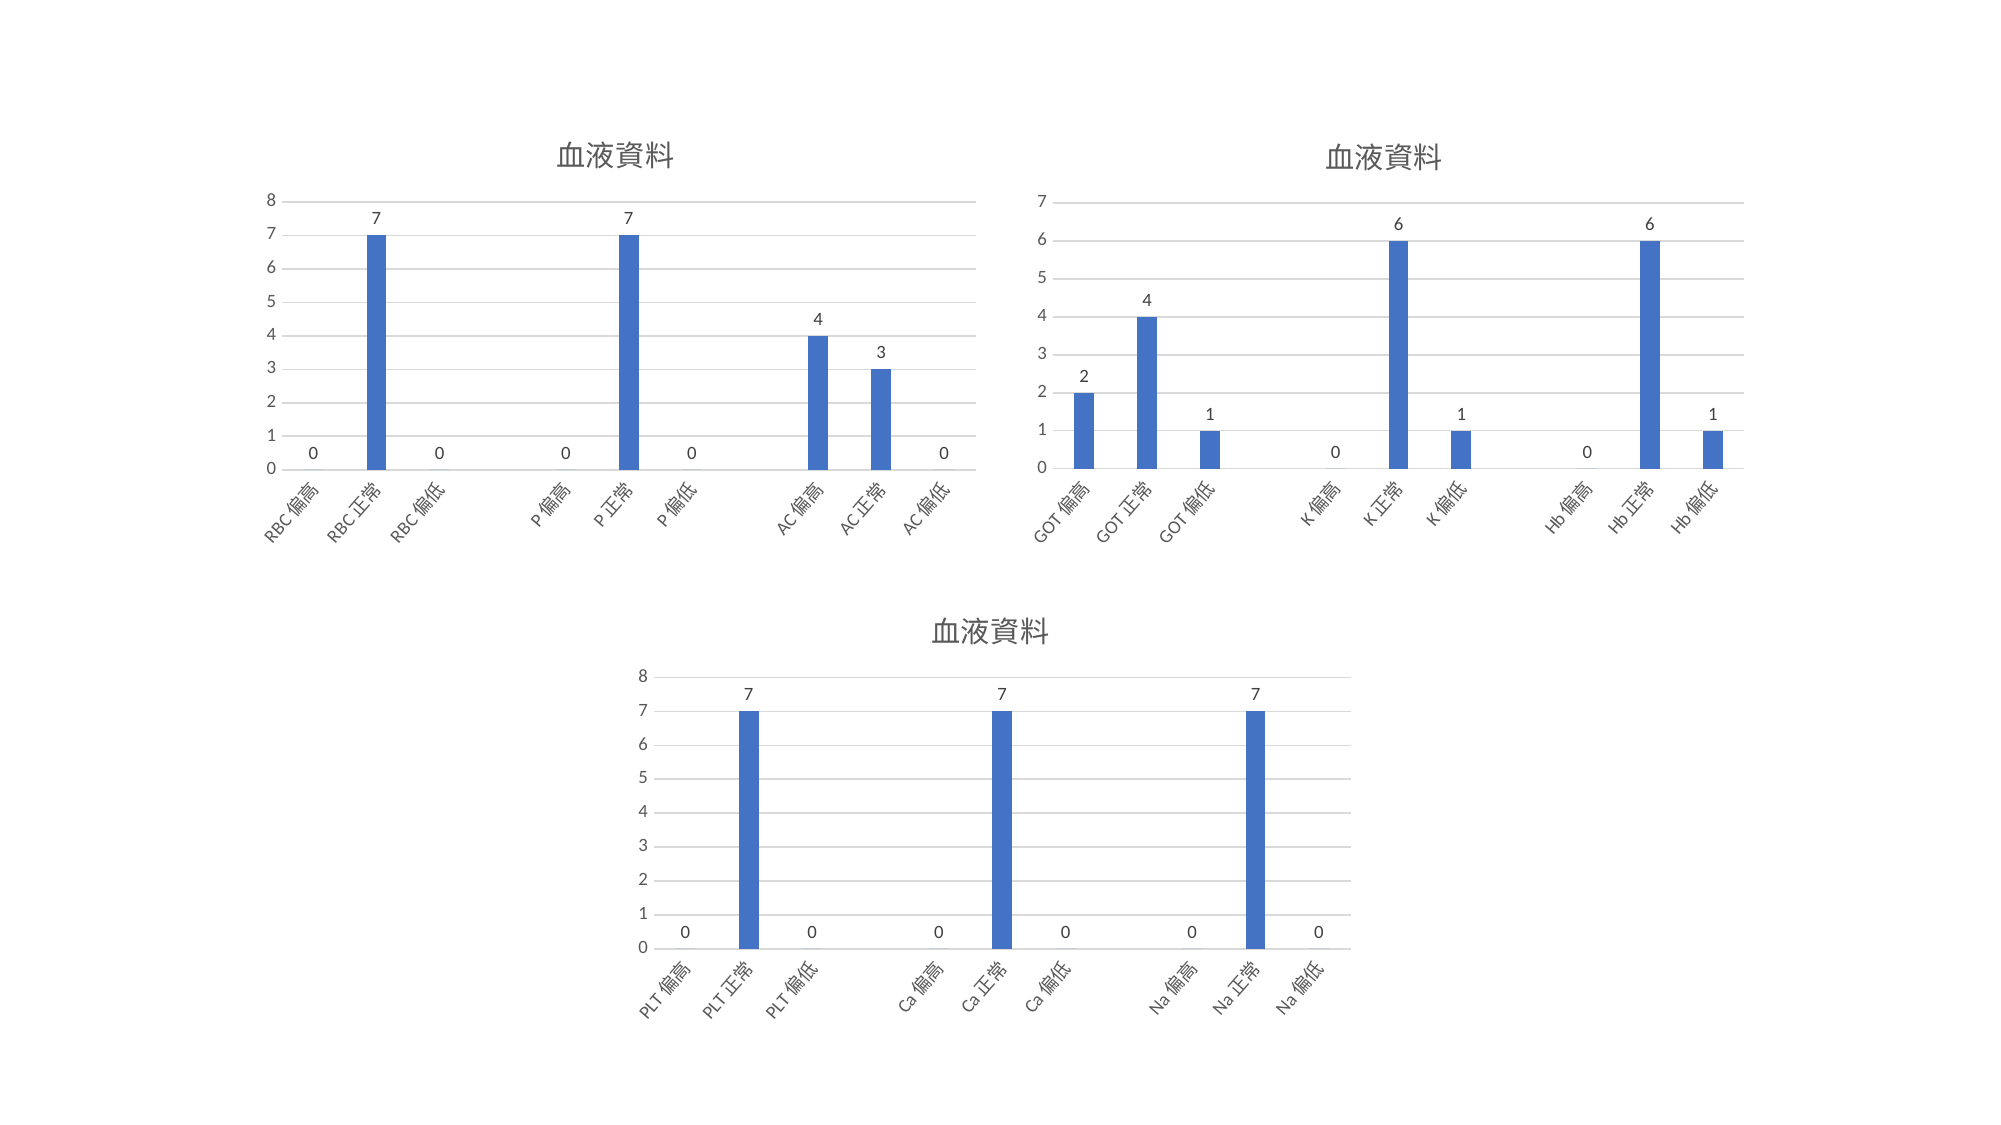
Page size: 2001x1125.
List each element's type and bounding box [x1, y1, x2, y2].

chart [240, 106, 991, 557]
chart [1009, 108, 1760, 559]
chart [615, 582, 1366, 1033]
